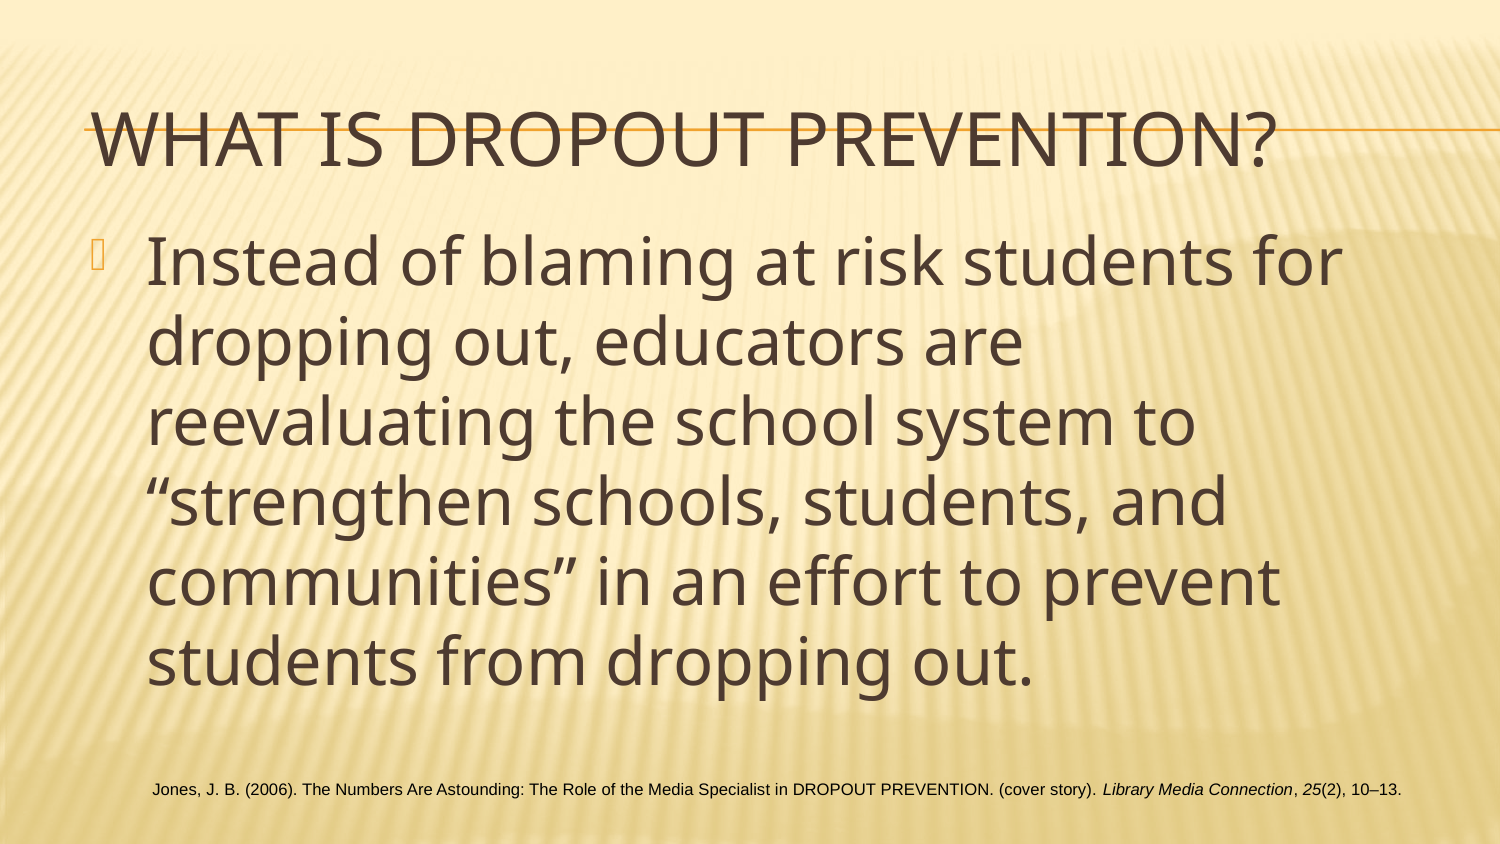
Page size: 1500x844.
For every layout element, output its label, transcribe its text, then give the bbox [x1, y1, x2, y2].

list Instead of blaming at risk students for dropping out, educators are reevaluating the school system to “strengthen schools, students, and communities” in an effort to prevent students from dropping out. [75, 204, 1425, 800]
title What is dropout prevention? [75, 33, 1425, 197]
text_box Jones, J. B. (2006). The Numbers Are Astounding: The Role of the Media Specialist in DROPOUT PREVENTION. (cover story). Library Media Connection, 25(2), 10–13. [137, 771, 1438, 807]
